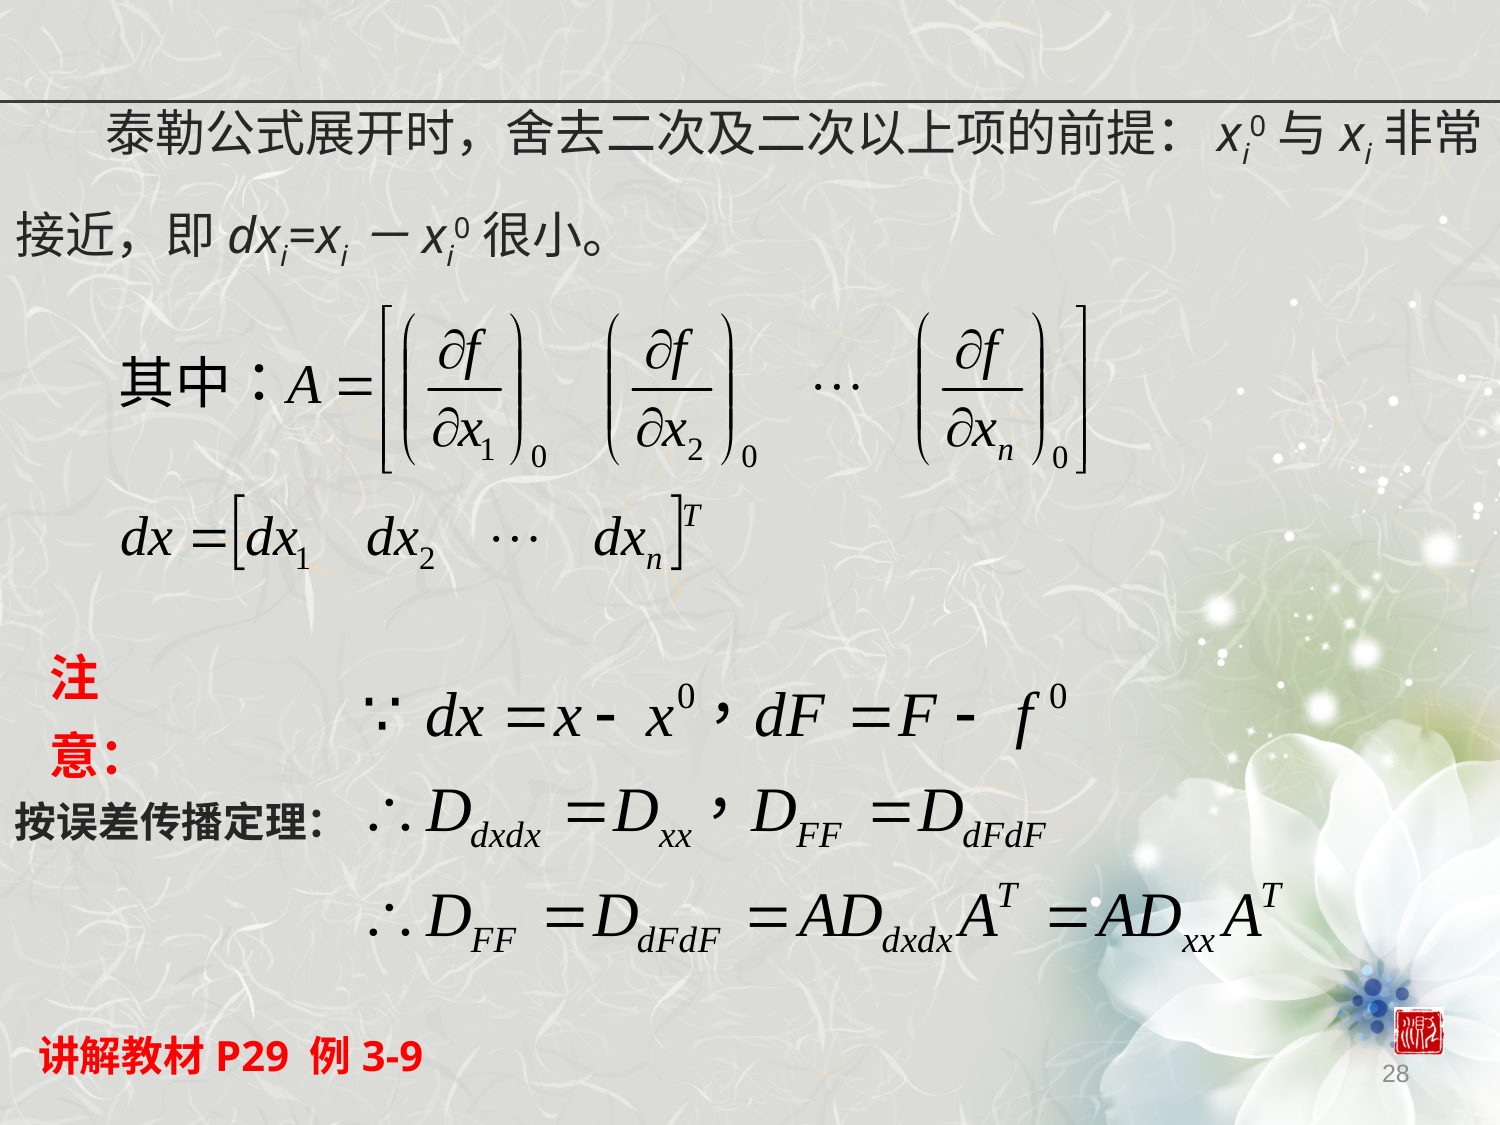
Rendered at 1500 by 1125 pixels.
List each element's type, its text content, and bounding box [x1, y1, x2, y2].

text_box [111, 292, 1108, 583]
text_box 注意： [35, 621, 200, 792]
picture [1394, 1007, 1444, 1055]
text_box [363, 667, 1299, 964]
text_box 按误差传播定理： [0, 773, 357, 854]
text_box 讲解教材P29 例3-9 [23, 1007, 774, 1088]
list 泰勒公式展开时，舍去二次及二次以上项的前提：xi0与xi非常接近，即dxi=xi－xi0很小。 [0, 0, 1500, 1125]
